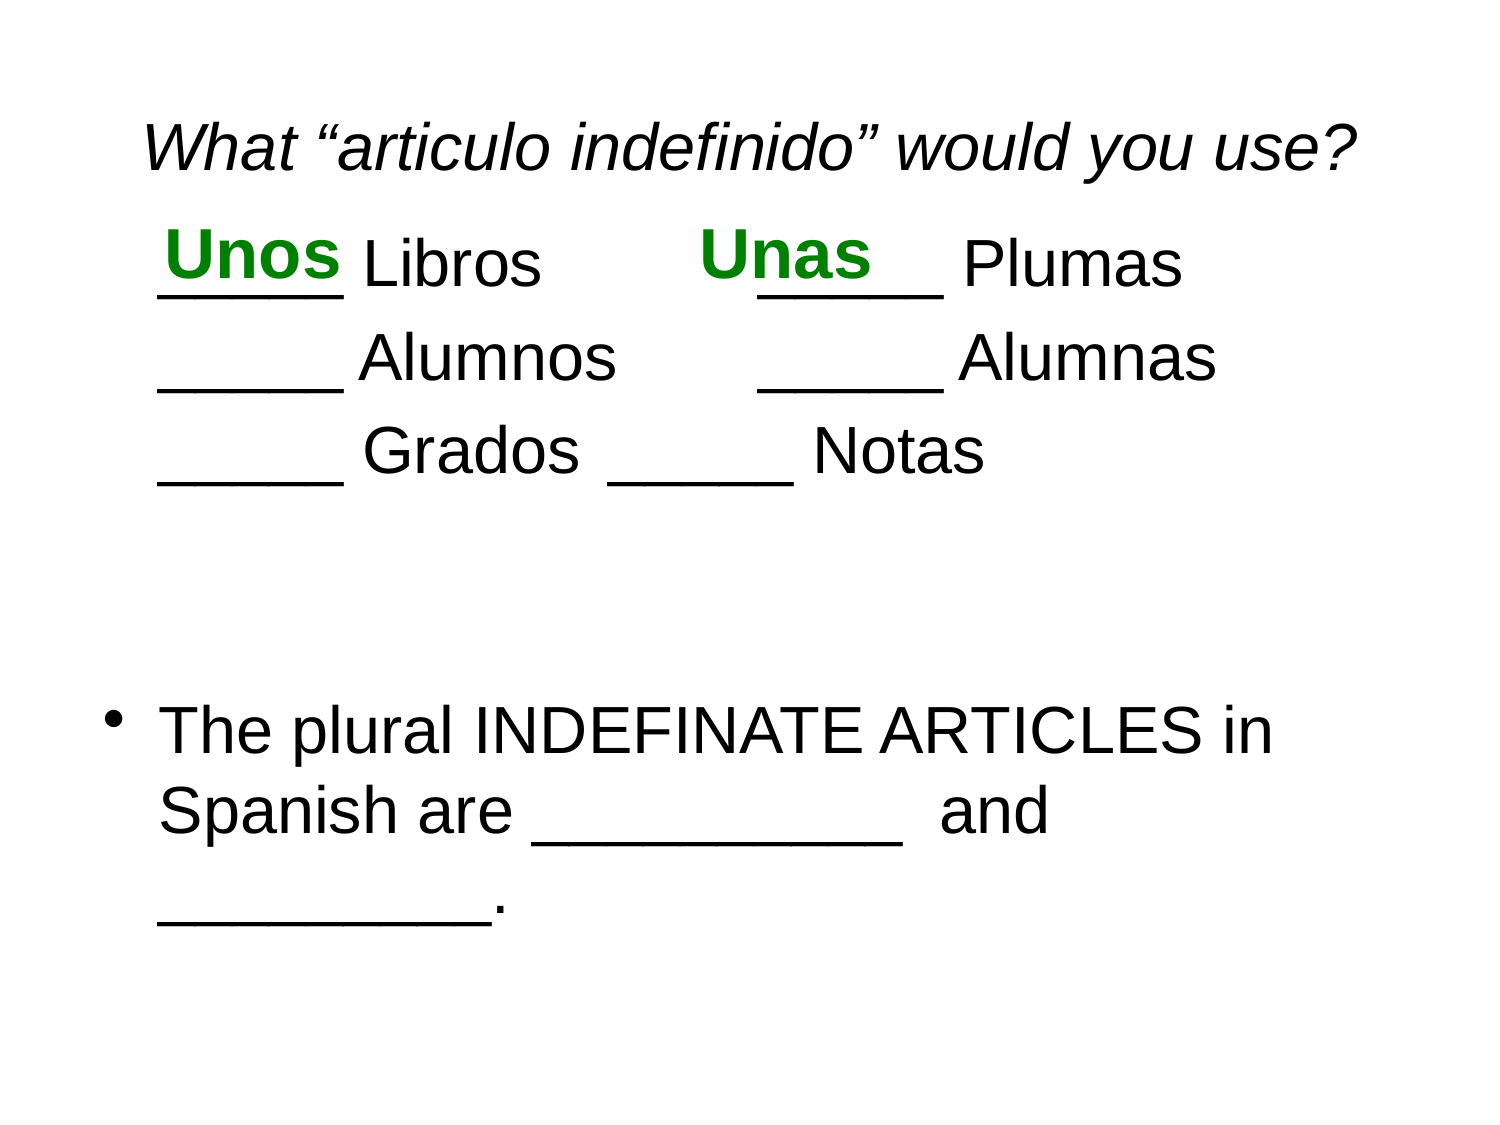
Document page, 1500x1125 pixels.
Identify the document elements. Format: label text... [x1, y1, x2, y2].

list _____ Libros _____ Plumas _____ Alumnos _____ Alumnas _____ Grados _____ Notas The plural INDEFINATE ARTICLES in Spanish are __________ and _________. [87, 212, 1363, 1000]
text_box Unos [149, 199, 440, 300]
title What “articulo indefinido” would you use? [112, 50, 1388, 238]
text_box Unas [684, 199, 975, 300]
